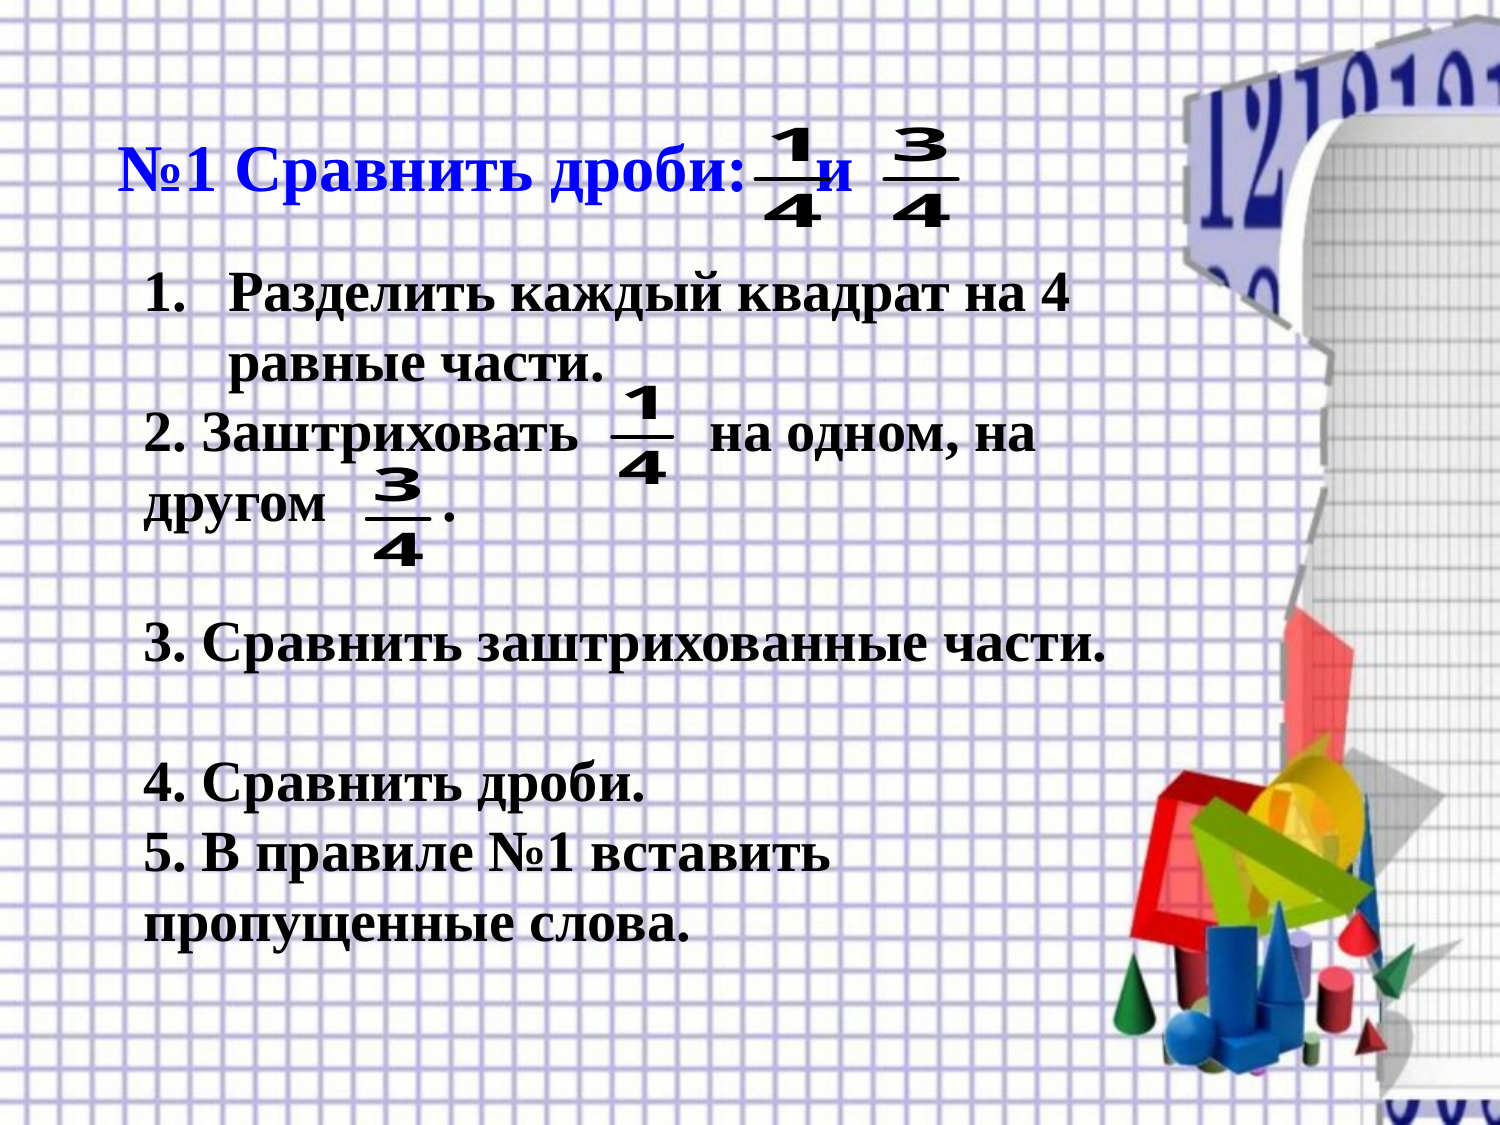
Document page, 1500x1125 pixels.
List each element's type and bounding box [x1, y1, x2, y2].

text_box [351, 456, 450, 578]
text_box [597, 374, 692, 496]
list [0, 0, 1500, 1125]
text_box [867, 117, 981, 238]
text_box [738, 117, 852, 238]
